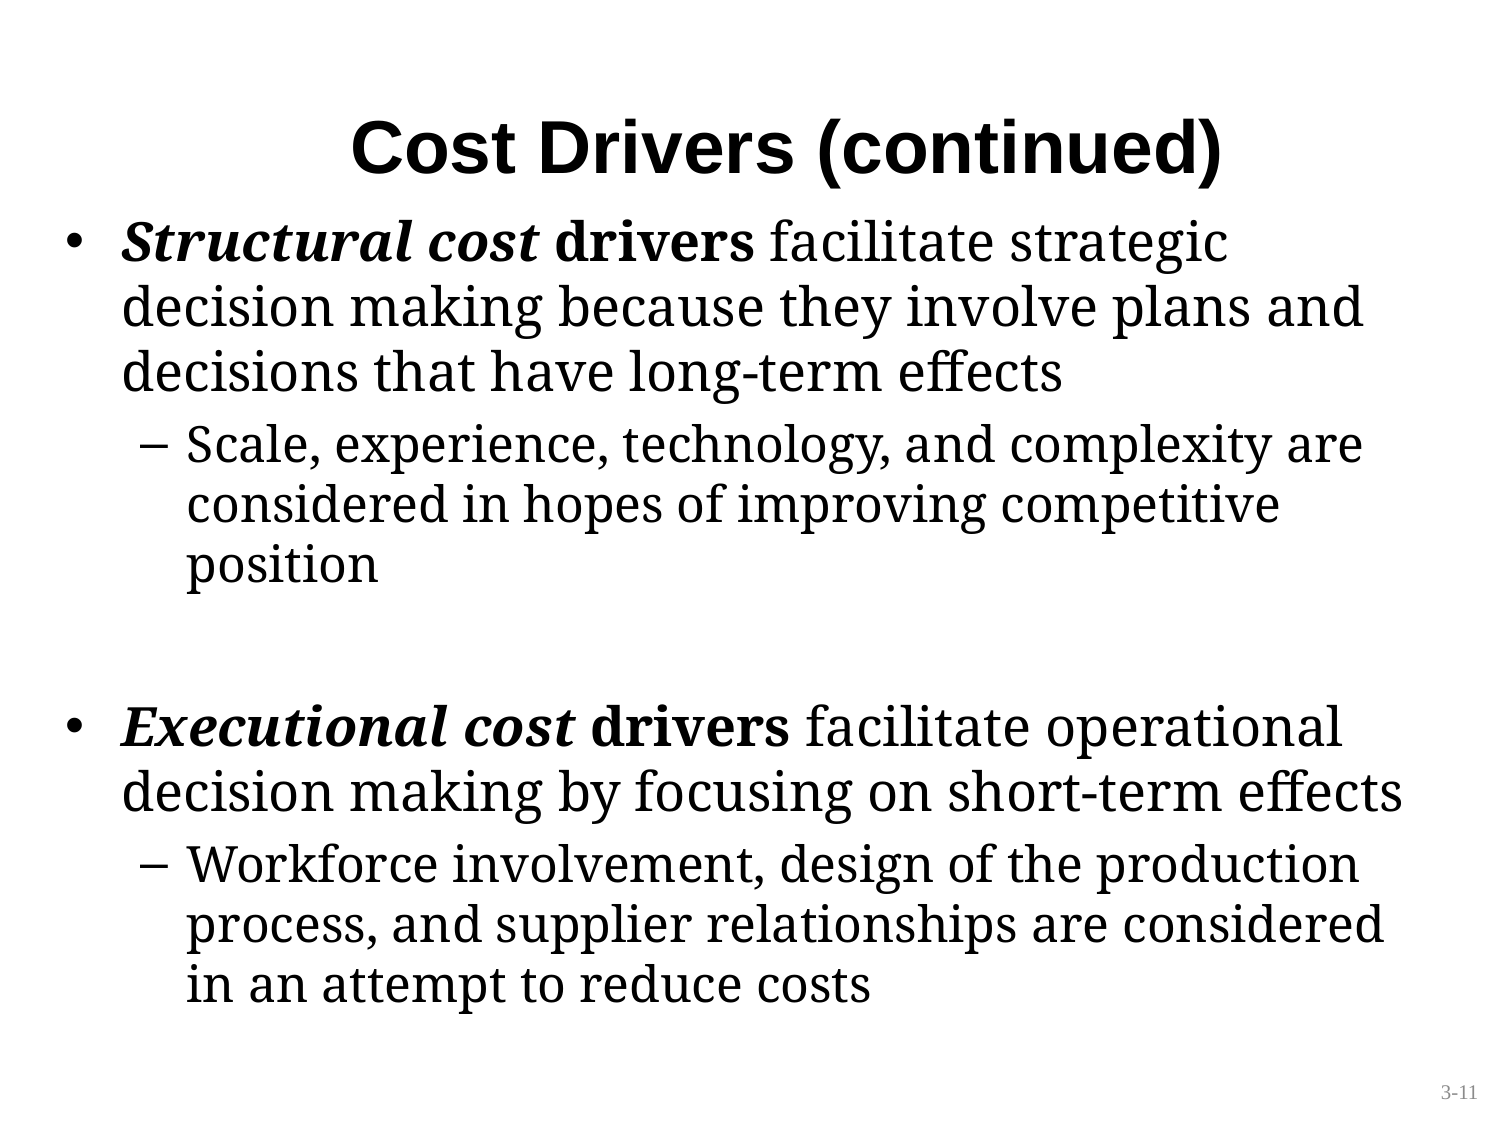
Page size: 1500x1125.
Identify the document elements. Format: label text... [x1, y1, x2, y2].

slide_number 3-11 [1417, 1068, 1494, 1114]
list Structural cost drivers facilitate strategic decision making because they involve plans and decisions that have long-term effects Scale, experience, technology, and complexity are considered in hopes of improving competitive position Executional cost drivers facilitate operational decision making by focusing on short-term effects Workforce involvement, design of the production process, and supplier relationships are considered in an attempt to reduce costs [49, 199, 1426, 1088]
title Cost Drivers (continued) [224, 87, 1351, 199]
